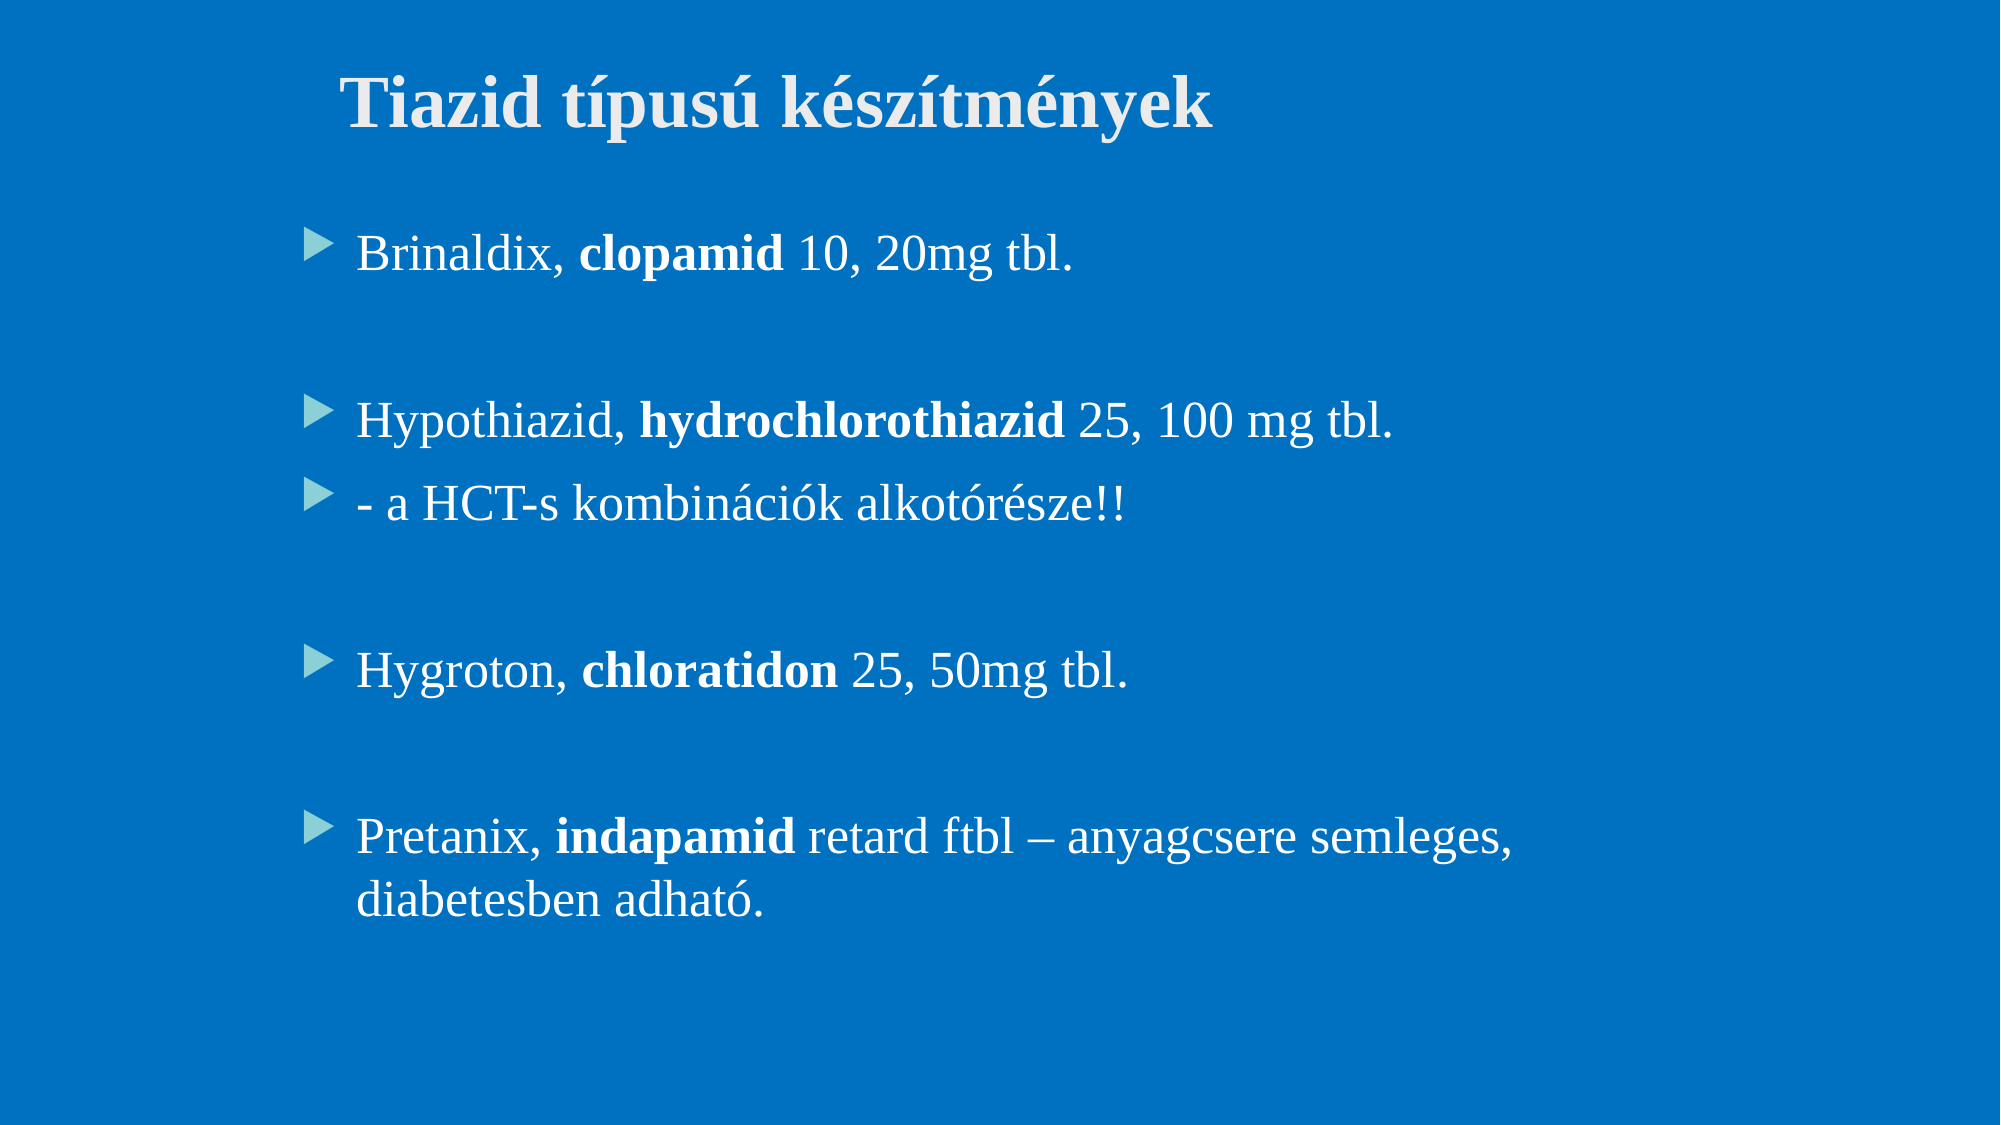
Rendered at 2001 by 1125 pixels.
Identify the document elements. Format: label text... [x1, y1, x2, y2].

title Tiazid típusú készítmények [324, 45, 1675, 176]
list Brinaldix, clopamid 10, 20mg tbl. Hypothiazid, hydrochlorothiazid 25, 100 mg tbl. - a HCT-s kombinációk alkotórésze!! Hygroton, chloratidon 25, 50mg tbl. Pretanix, indapamid retard ftbl – anyagcsere semleges, diabetesben adható. [285, 210, 1636, 954]
